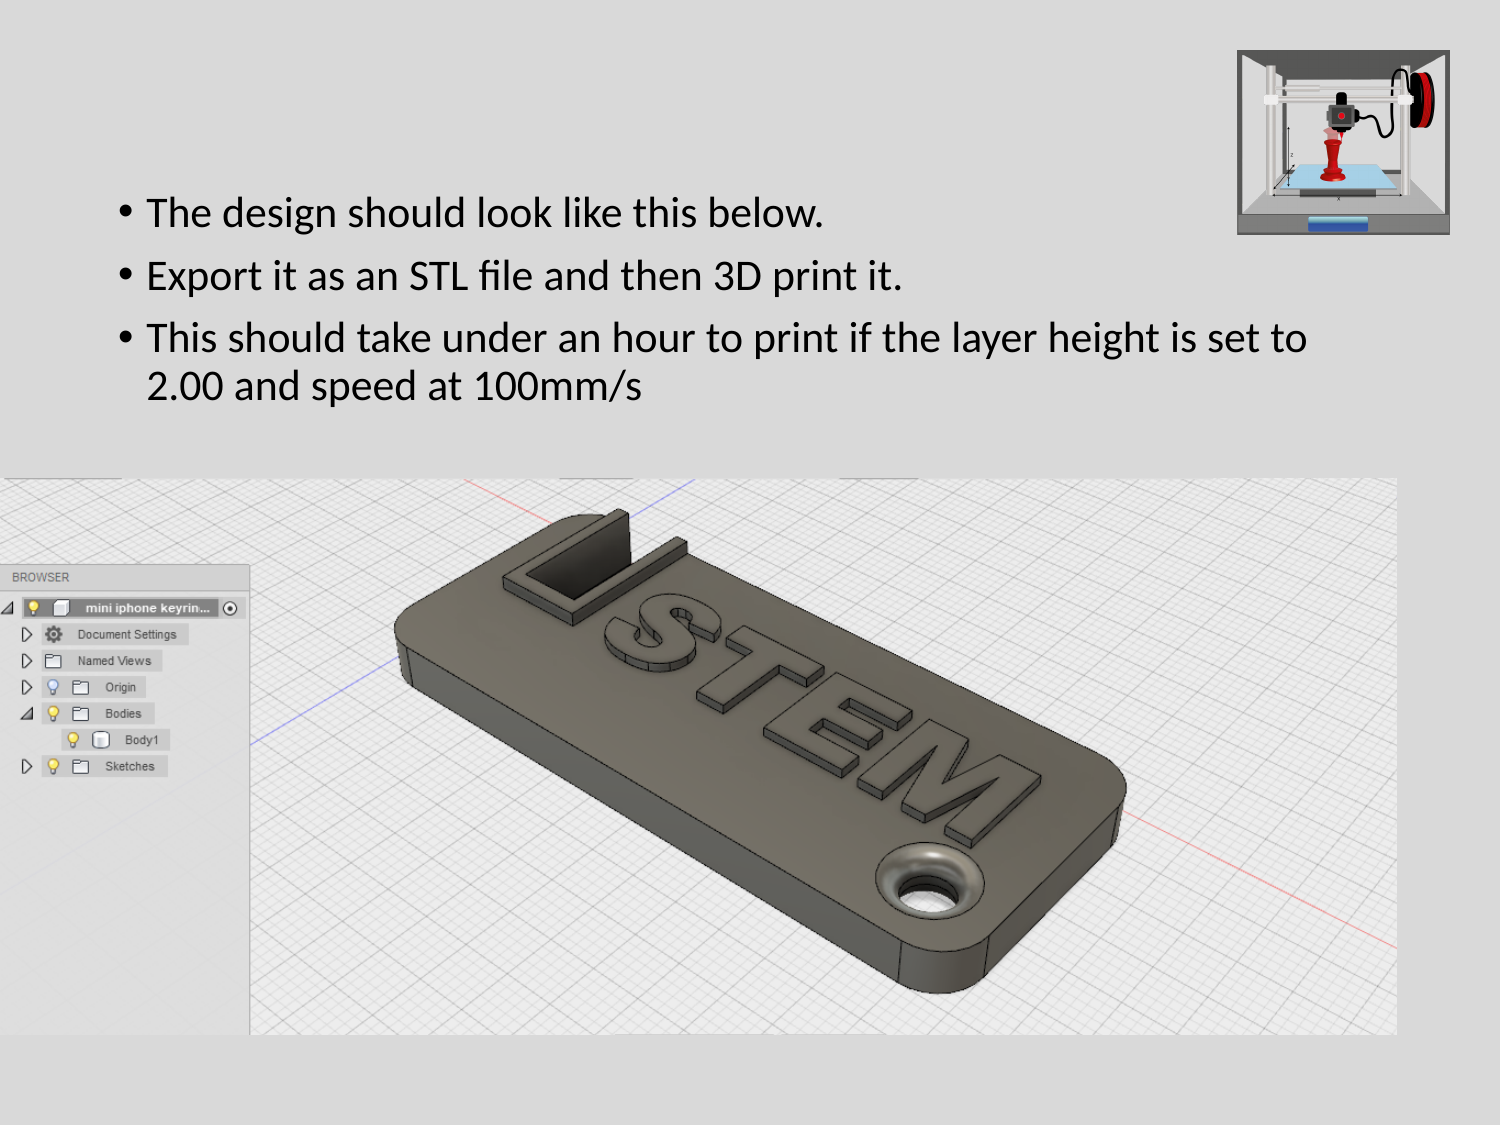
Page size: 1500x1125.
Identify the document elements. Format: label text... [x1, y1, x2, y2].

picture [0, 478, 1397, 1035]
list The design should look like this below. Export it as an STL file and then 3D print it. This should take under an hour to print if the layer height is set to 2.00 and speed at 100mm/s [103, 181, 1397, 478]
picture [1237, 50, 1450, 235]
